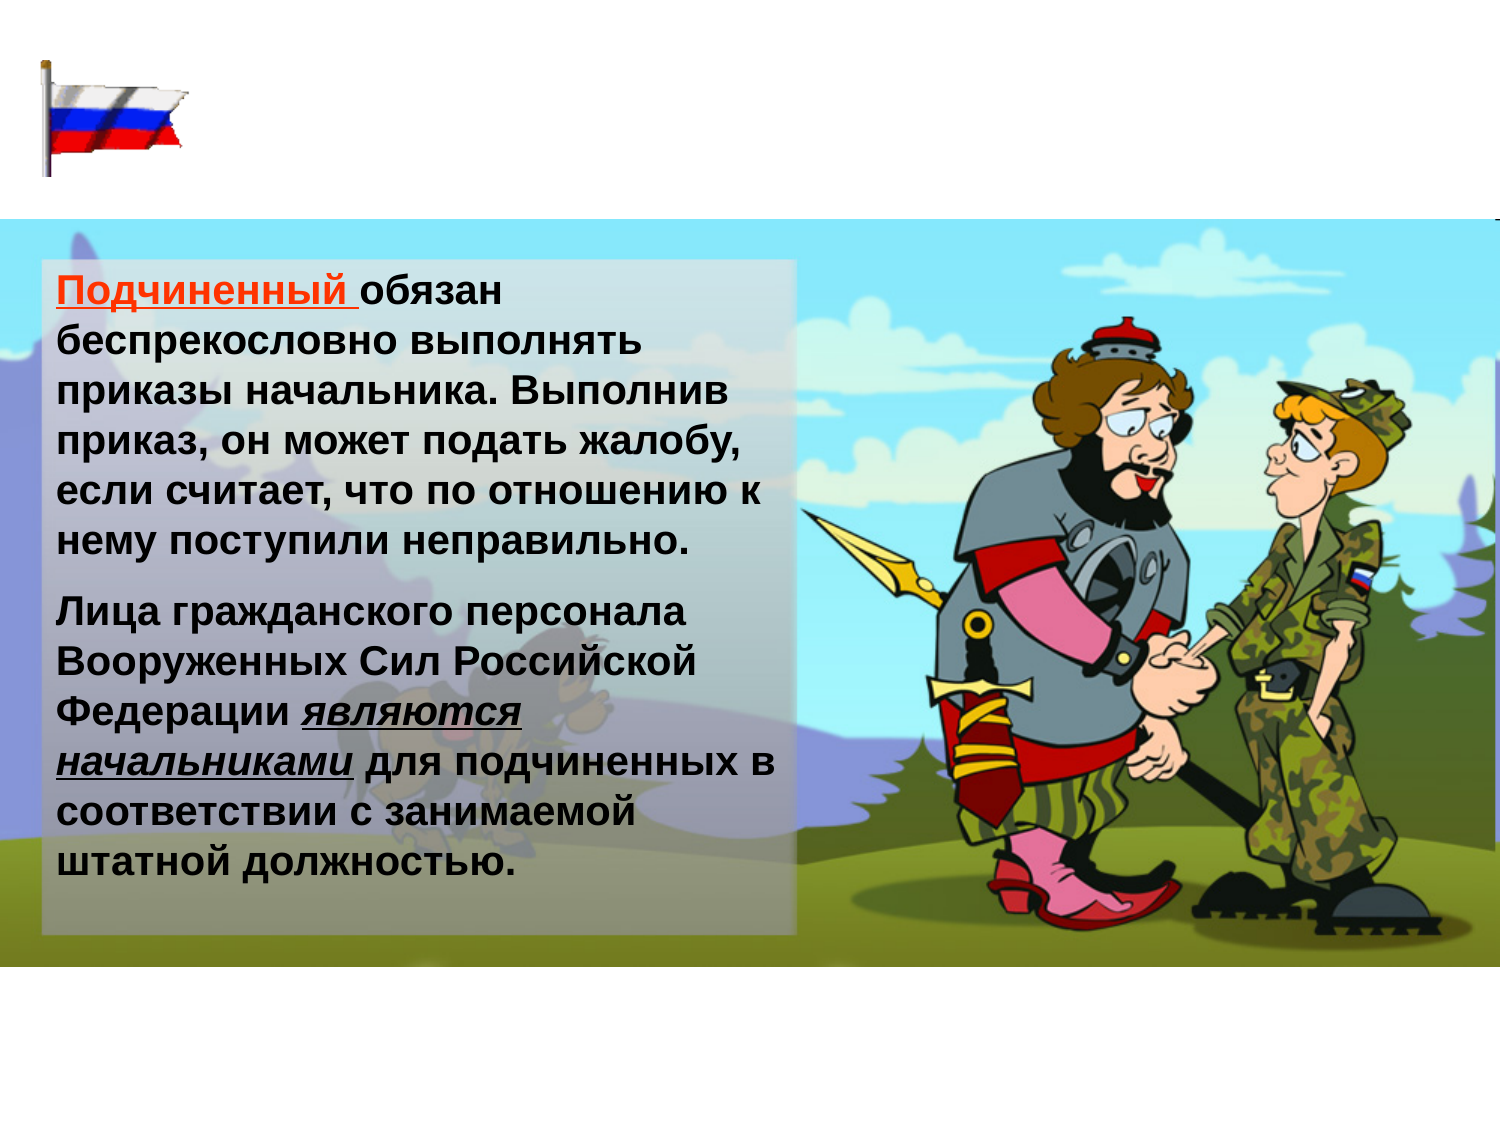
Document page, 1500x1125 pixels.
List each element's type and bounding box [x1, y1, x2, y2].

picture [36, 60, 194, 177]
picture [0, 219, 1500, 967]
